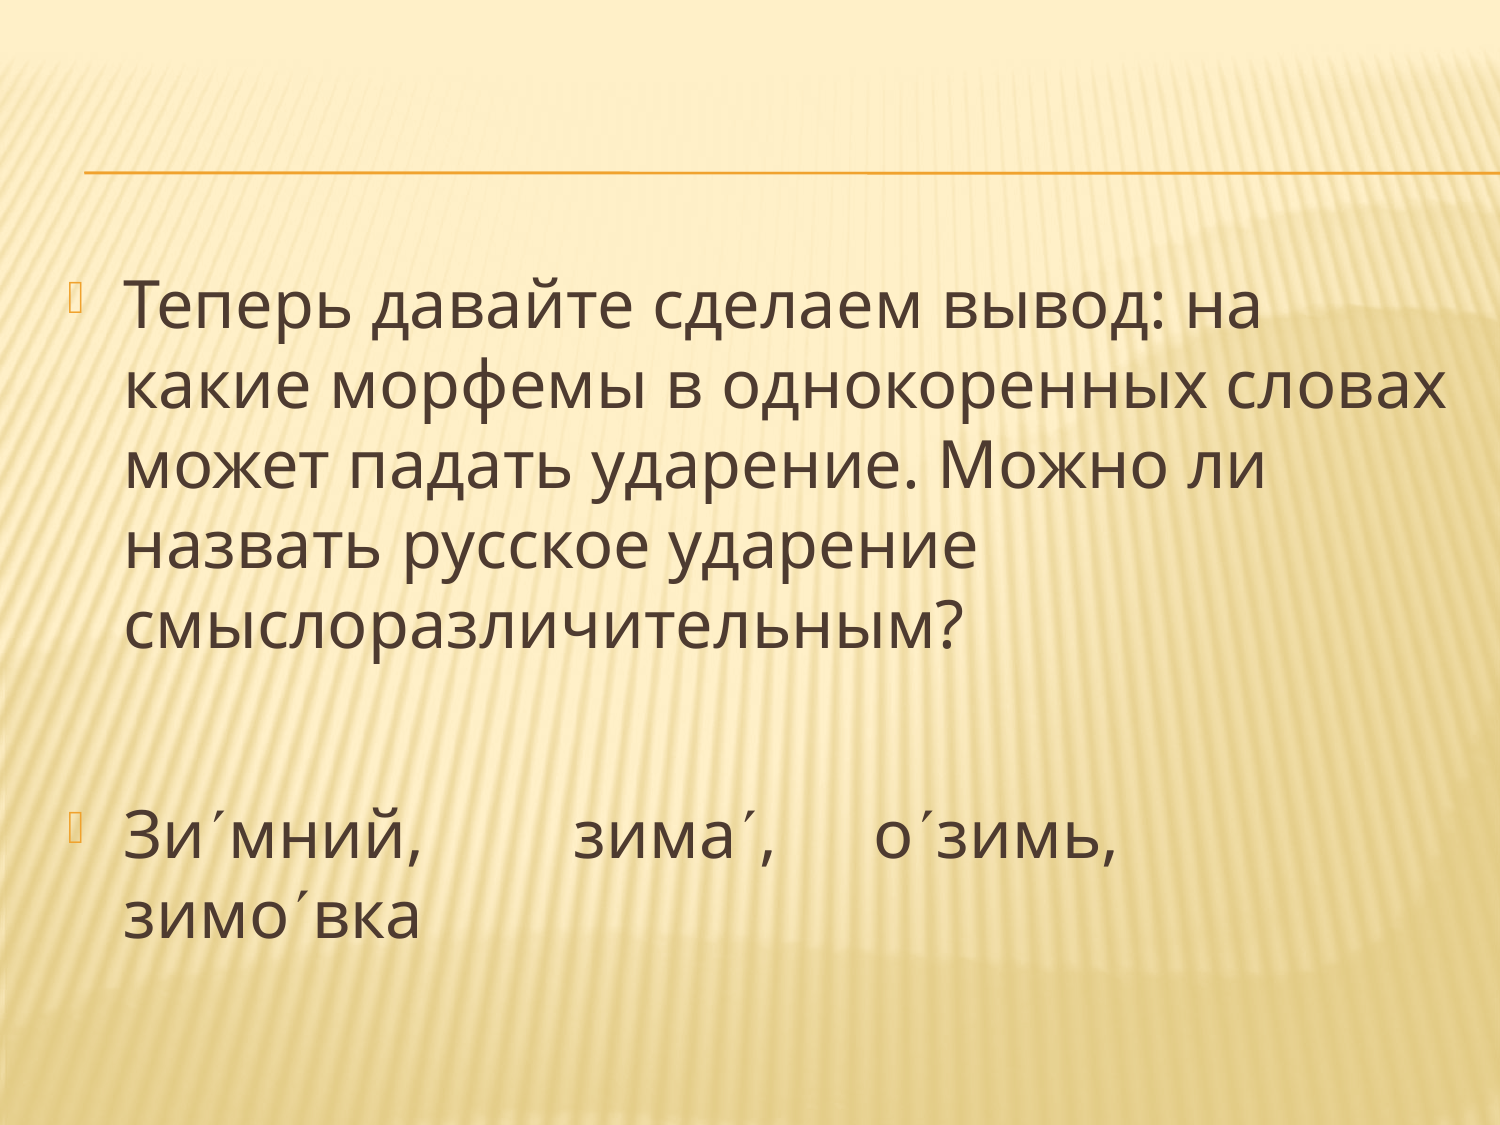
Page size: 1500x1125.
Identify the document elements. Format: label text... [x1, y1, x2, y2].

list Теперь давайте сделаем вывод: на какие морфемы в однокоренных словах может падать ударение. Можно ли назвать русское ударение смыслоразличительным? Зимний, зима, озимь, зимовка [50, 254, 1475, 998]
